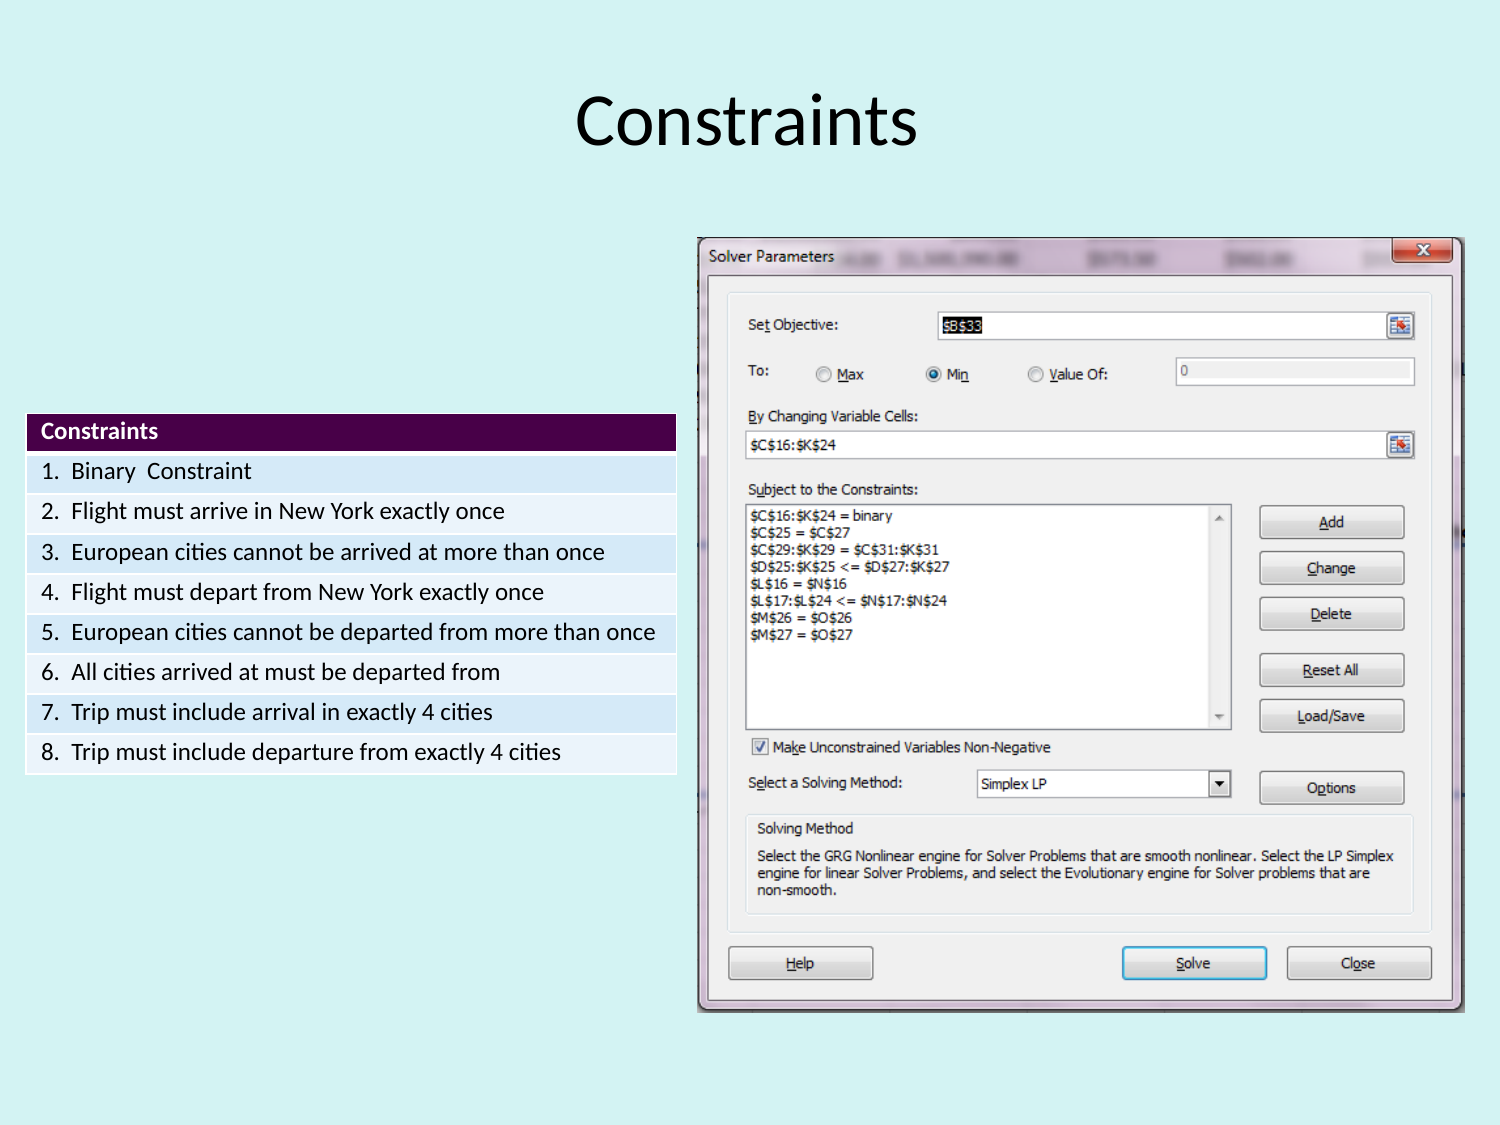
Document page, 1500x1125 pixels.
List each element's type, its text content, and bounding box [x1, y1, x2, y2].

table_header Constraints [27, 414, 676, 451]
table_cell 6. All cities arrived at must be departed from [27, 655, 676, 693]
table_cell 5. European cities cannot be departed from more than once [27, 615, 676, 653]
table_cell 7. Trip must include arrival in exactly 4 cities [27, 695, 676, 733]
table_cell 2. Flight must arrive in New York exactly once [27, 495, 676, 533]
table_cell 1. Binary Constraint [27, 456, 676, 493]
picture [695, 236, 1466, 1015]
title Constraints [78, 15, 1416, 168]
table_cell 8. Trip must include departure from exactly 4 cities [27, 735, 676, 773]
table_cell 4. Flight must depart from New York exactly once [27, 575, 676, 613]
table_cell 3. European cities cannot be arrived at more than once [27, 535, 676, 573]
